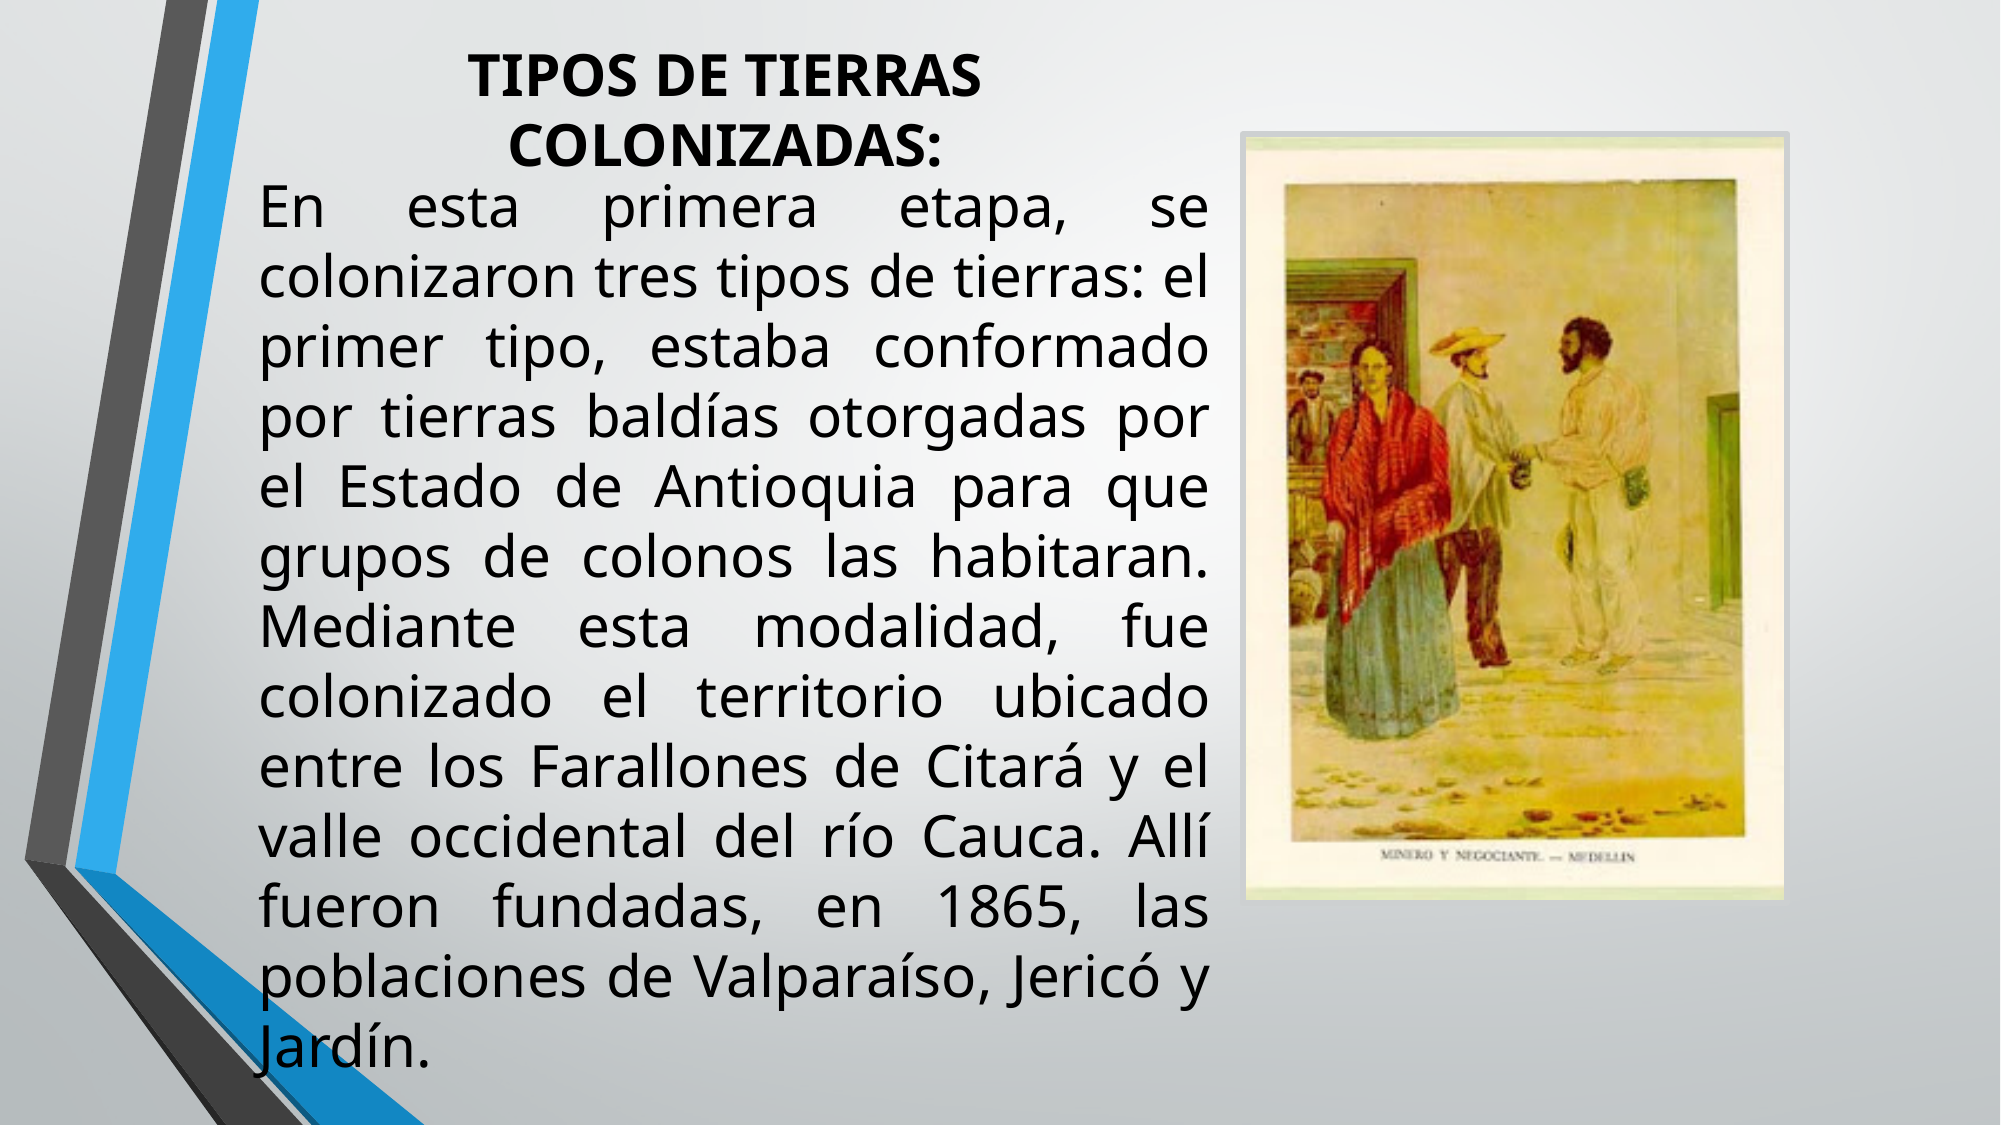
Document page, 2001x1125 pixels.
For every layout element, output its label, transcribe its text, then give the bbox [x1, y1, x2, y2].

title TIPOS DE TIERRAS COLONIZADAS: [243, 83, 1208, 185]
picture [1245, 137, 1785, 901]
list En esta primera etapa, se colonizaron tres tipos de tierras: el primer tipo, estaba conformado por tierras baldías otorgadas por el Estado de Antioquia para que grupos de colonos las habitaran. Mediante esta modalidad, fue colonizado el territorio ubicado entre los Farallones de Citará y el valle occidental del río Cauca. Allí fueron fundadas, en 1865, las poblaciones de Valparaíso, Jericó y Jardín. [243, 185, 1226, 1063]
